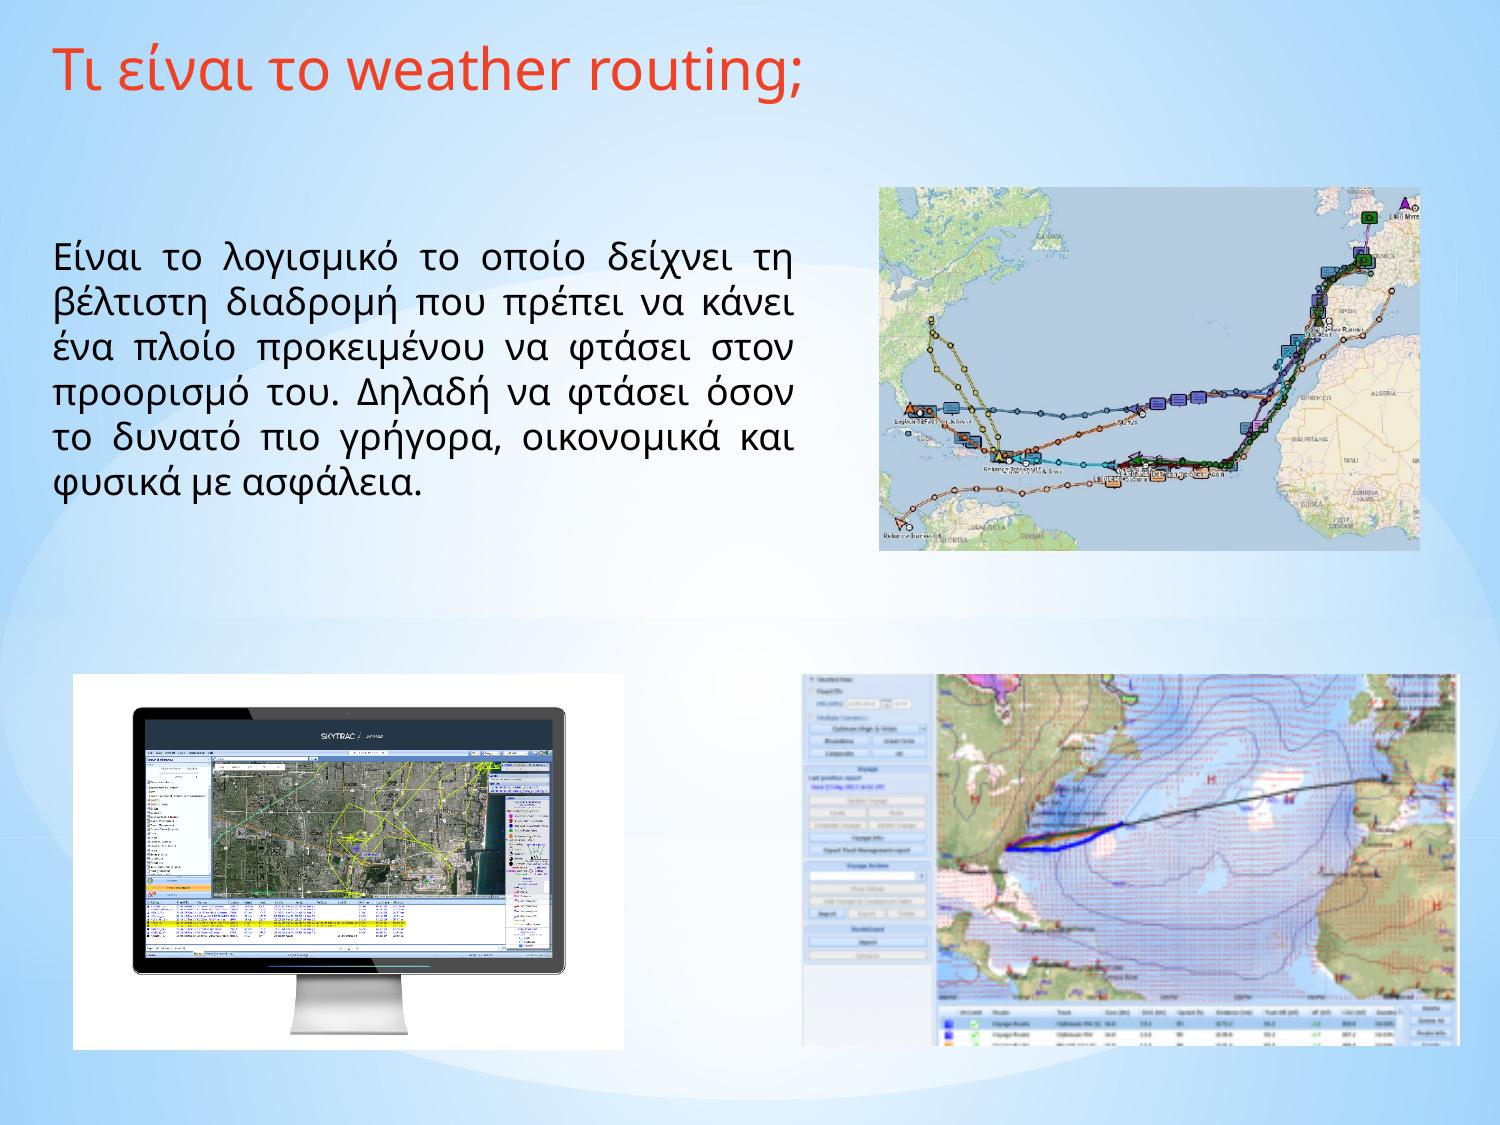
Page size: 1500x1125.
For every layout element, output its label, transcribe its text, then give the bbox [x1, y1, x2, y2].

text_box Τι είναι το weather routing; [37, 24, 875, 110]
picture [73, 674, 624, 1051]
picture [799, 674, 1460, 1047]
picture [879, 187, 1420, 552]
text_box Είναι το λογισμικό το οποίο δείχνει τη βέλτιστη διαδρομή που πρέπει να κάνει ένα πλοίο προκειμένου να φτάσει στον προορισμό του. Δηλαδή να φτάσει όσον το δυνατό πιο γρήγορα, οικονομικά και φυσικά με ασφάλεια. [37, 225, 810, 511]
